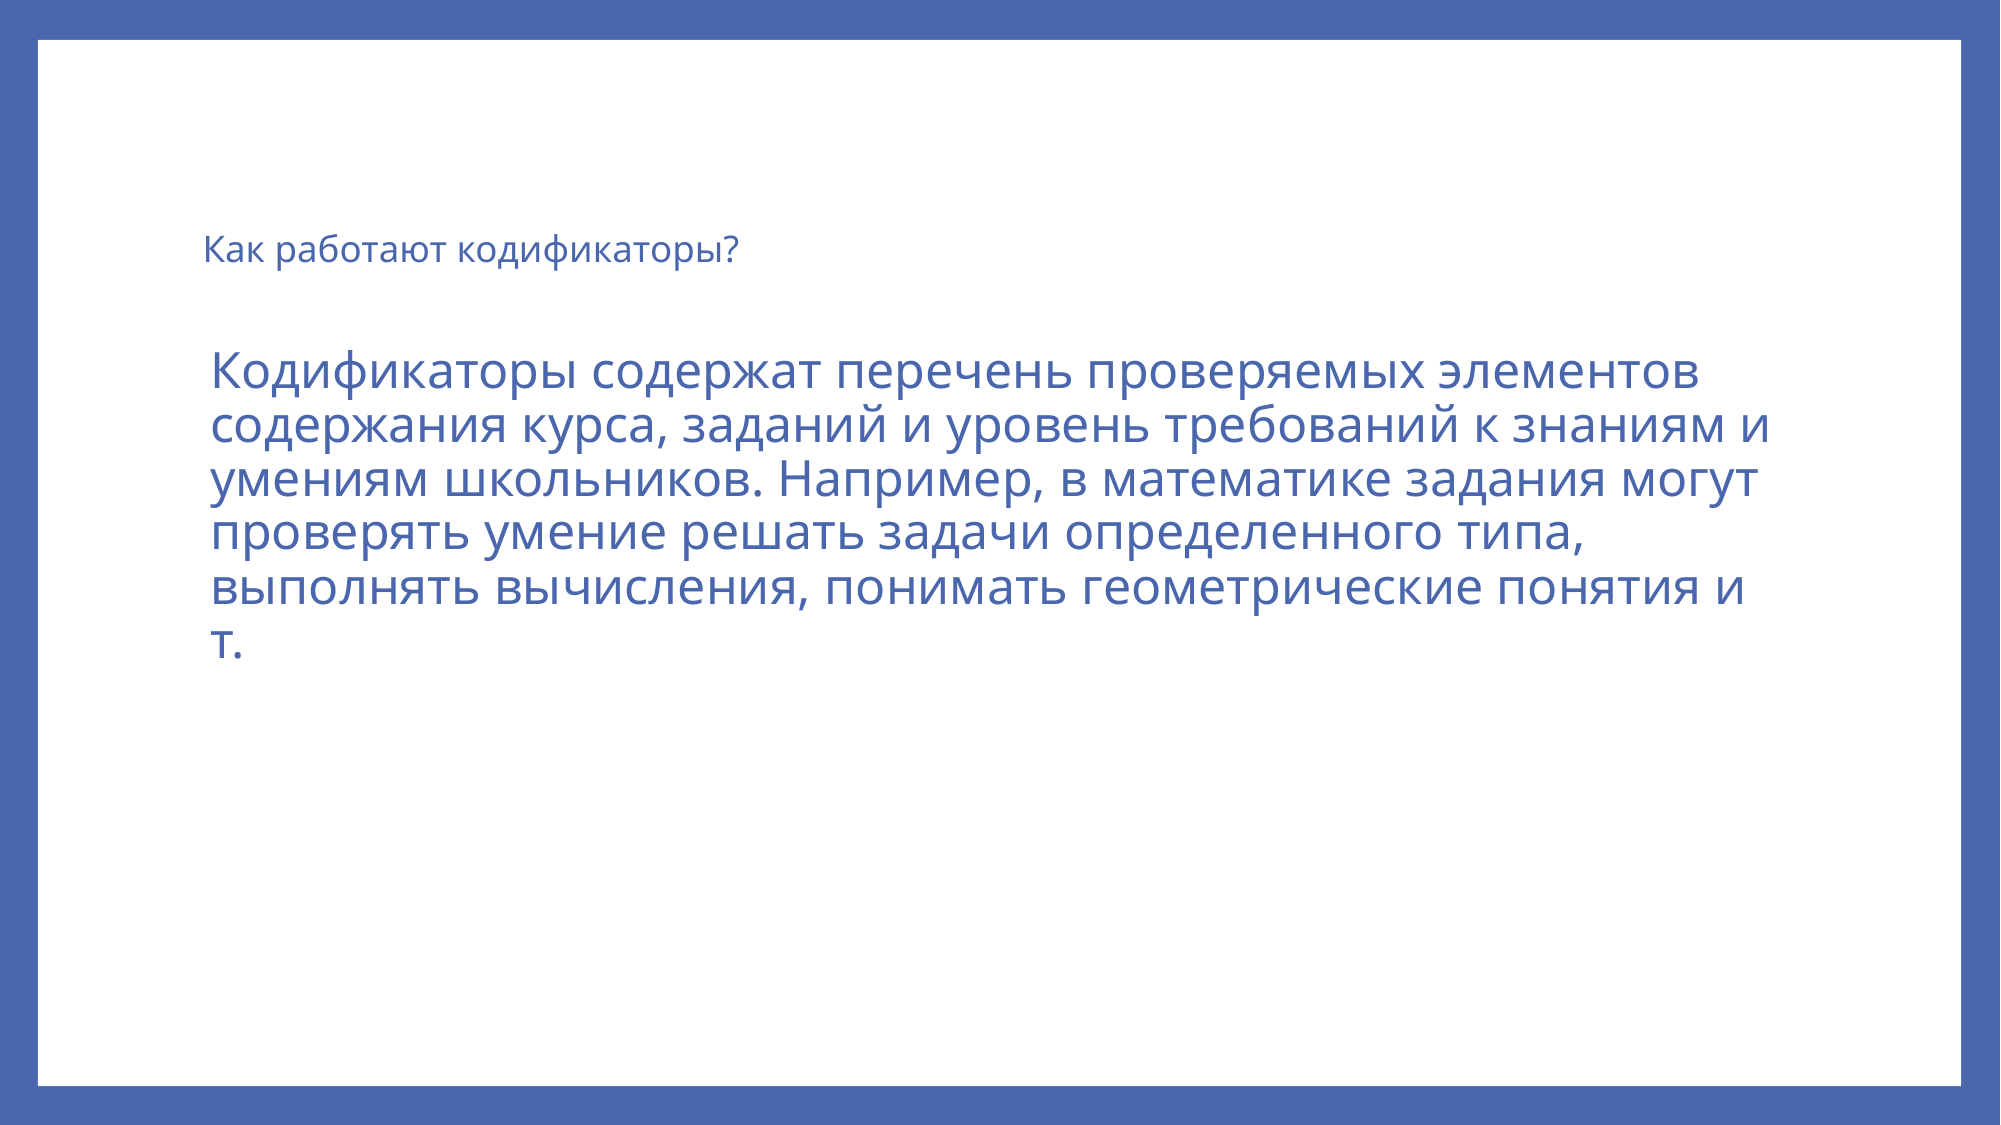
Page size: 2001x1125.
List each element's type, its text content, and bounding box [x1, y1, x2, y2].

title Как работают кодификаторы? [187, 223, 1808, 323]
list Кодификаторы содержат перечень проверяемых элементов содержания курса, заданий и уровень требований к знаниям и умениям школьников. Например, в математике задания могут проверять умение решать задачи определенного типа, выполнять вычисления, понимать геометрические понятия и т. [187, 337, 1808, 661]
